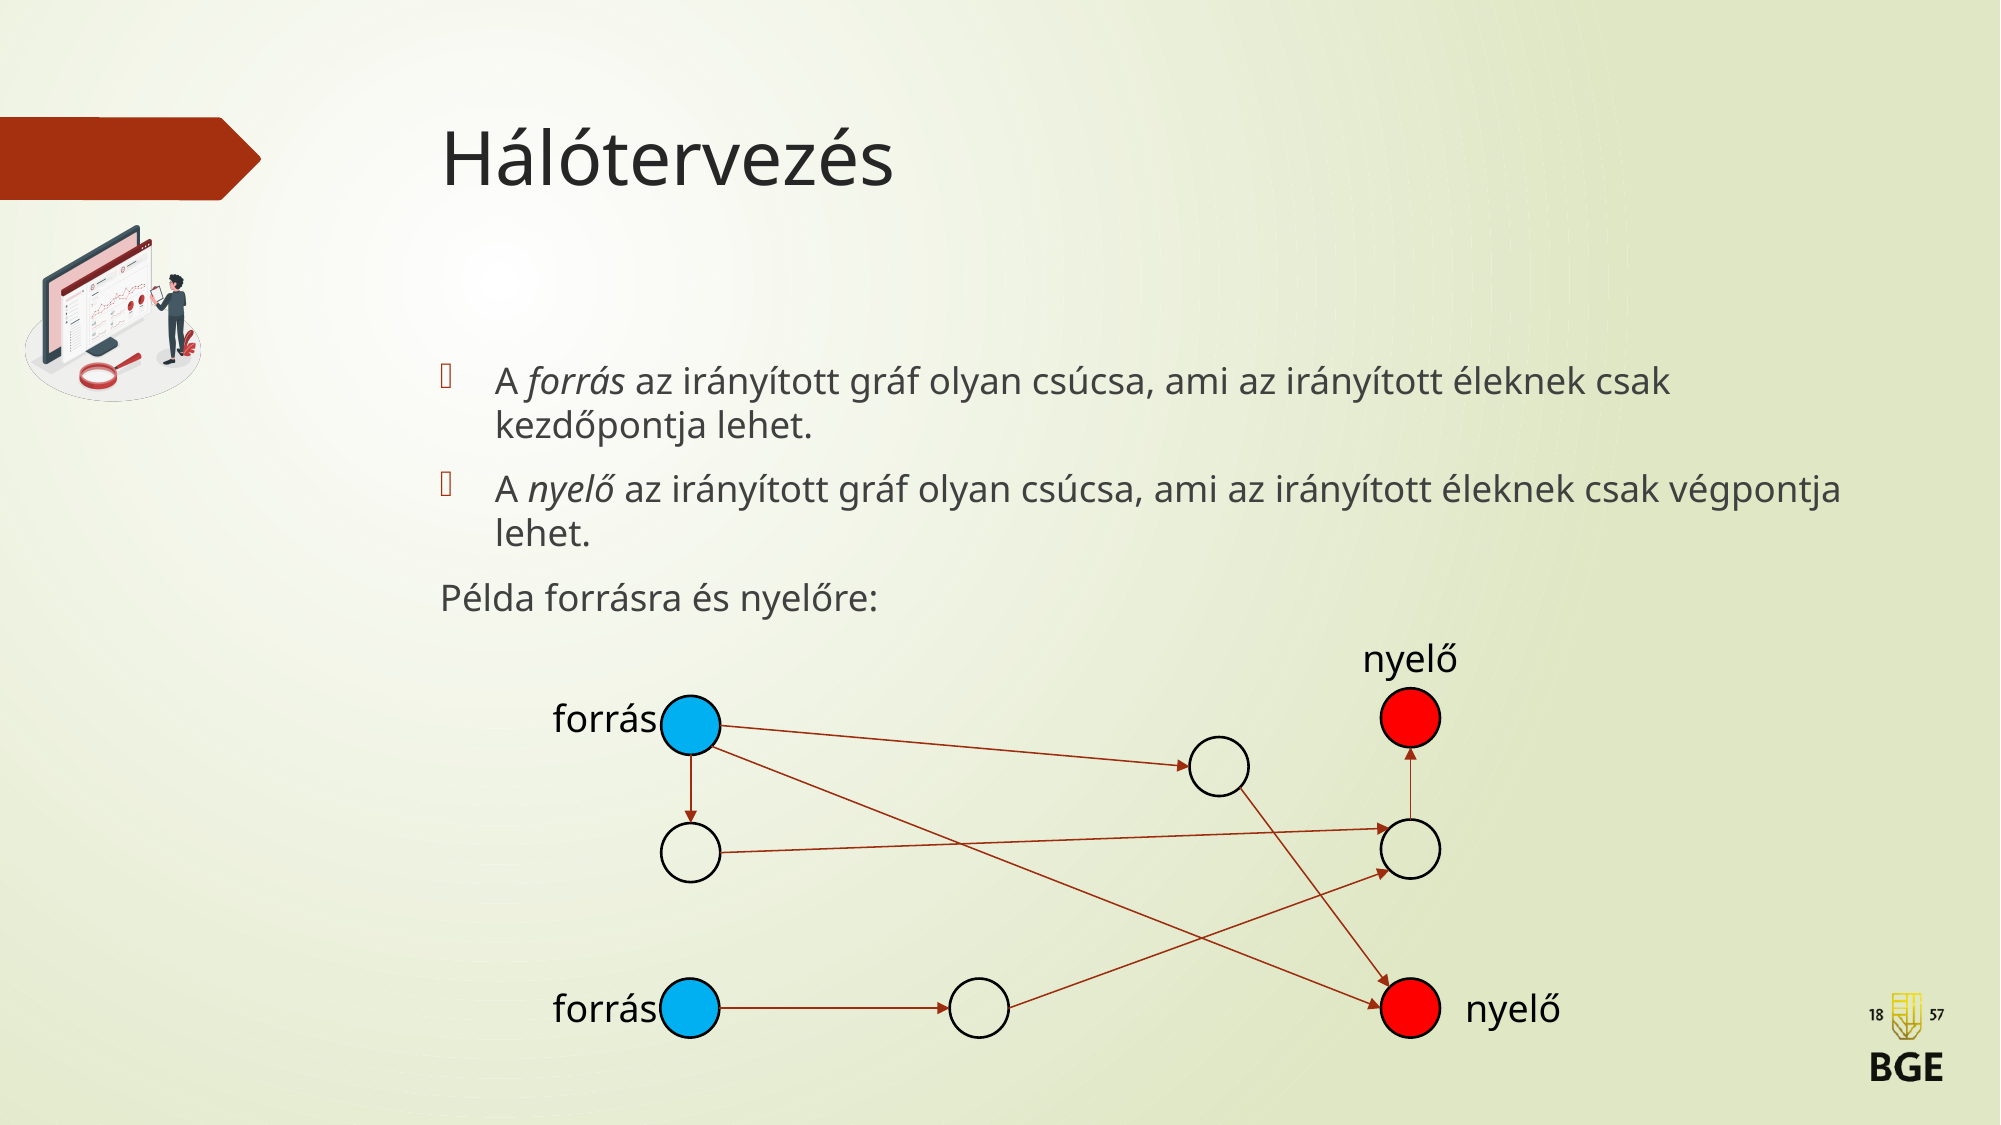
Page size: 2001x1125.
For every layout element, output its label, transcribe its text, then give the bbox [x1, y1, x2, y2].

picture [1853, 984, 1958, 1090]
list A forrás az irányított gráf olyan csúcsa, ami az irányított éleknek csak kezdőpontja lehet. A nyelő az irányított gráf olyan csúcsa, ami az irányított éleknek csak végpontja lehet. Példa forrásra és nyelőre: [424, 350, 1888, 628]
title Hálótervezés [425, 102, 1888, 313]
picture [17, 217, 208, 408]
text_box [539, 627, 1580, 1039]
